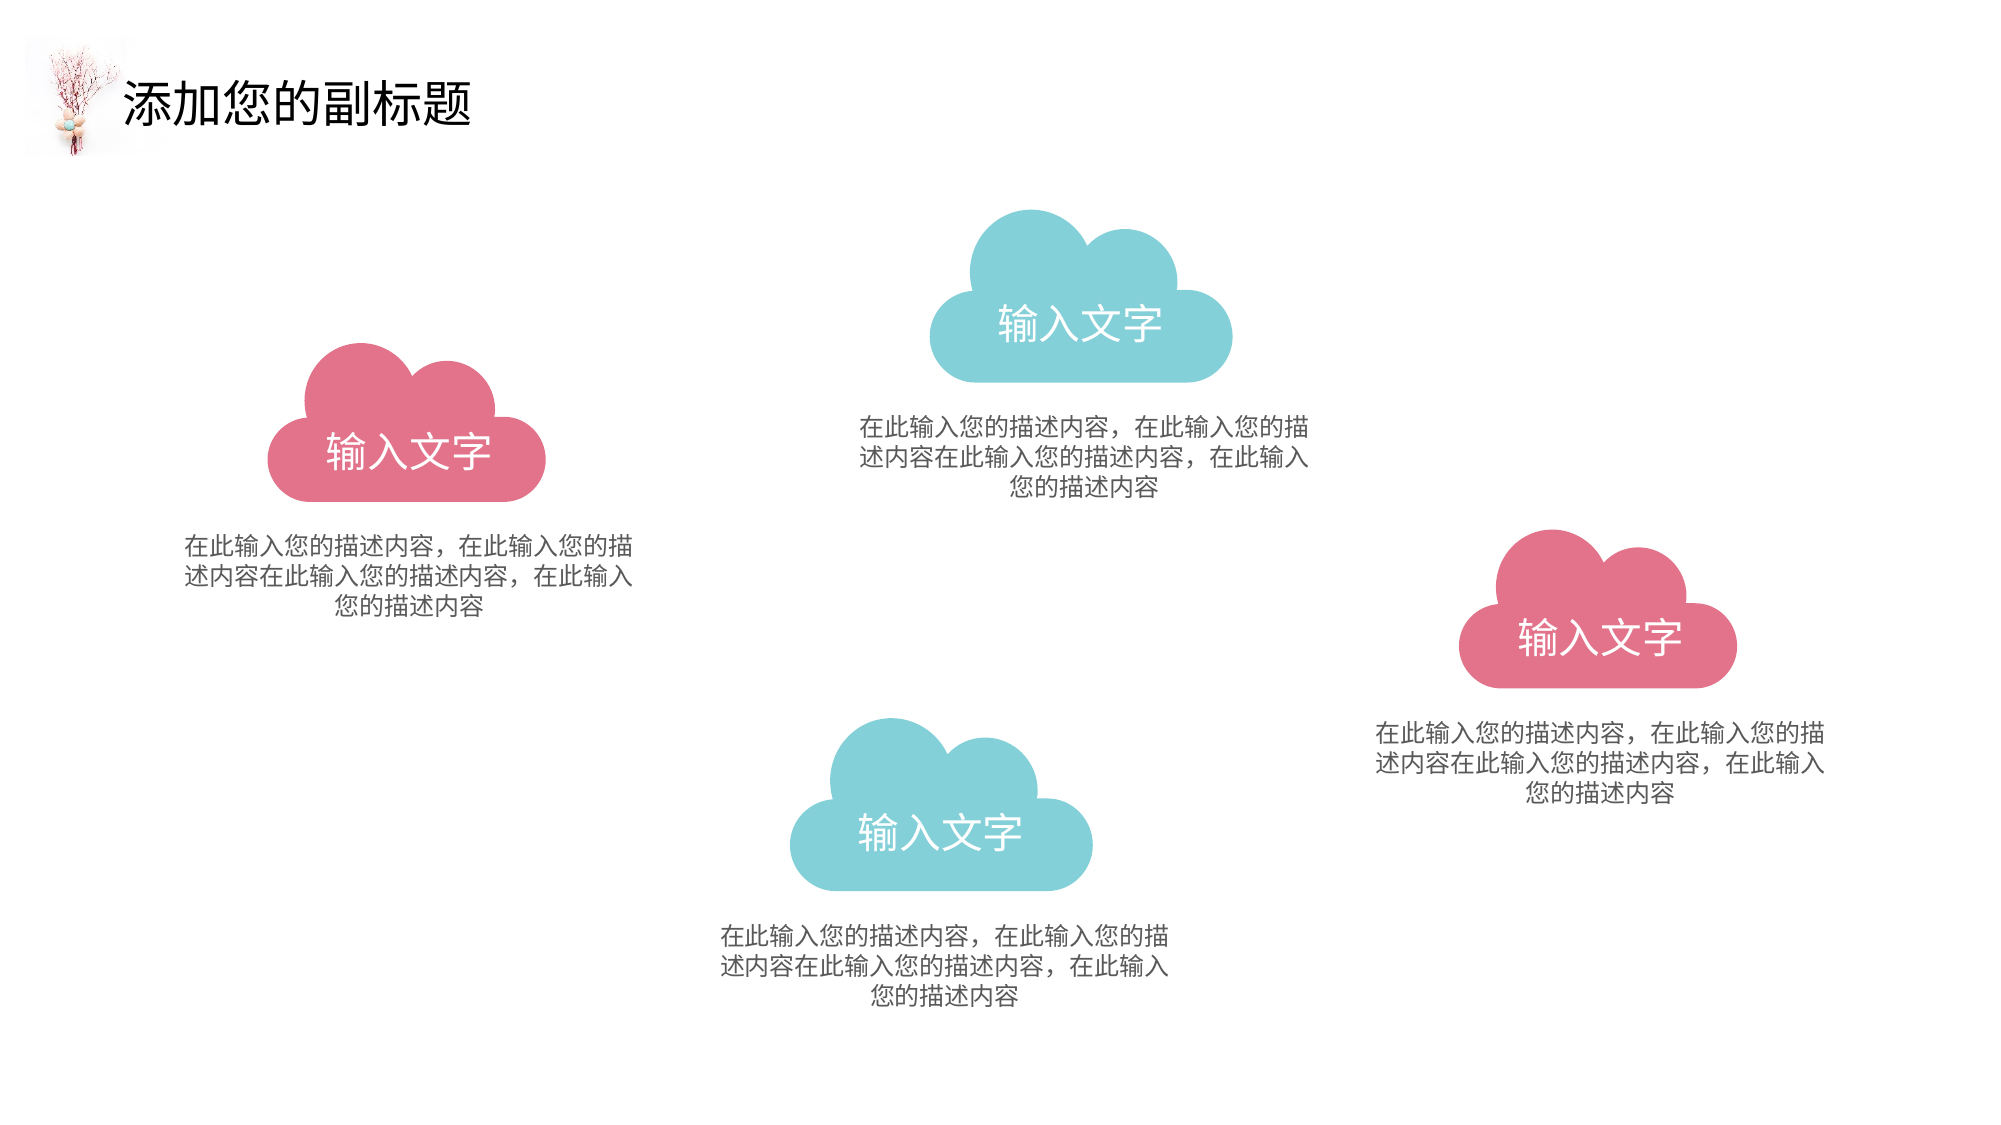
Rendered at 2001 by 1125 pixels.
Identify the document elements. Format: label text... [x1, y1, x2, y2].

text_box [929, 209, 1174, 383]
text_box [514, 418, 546, 501]
text_box 输入文字 [305, 391, 514, 511]
text_box 输入文字 [977, 263, 1185, 383]
text_box 在此输入您的描述内容，在此输入您的描述内容在此输入您的描述内容，在此输入您的描述内容 [1349, 710, 1852, 815]
text_box [1458, 604, 1496, 689]
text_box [24, 37, 547, 156]
text_box [1496, 529, 1683, 577]
text_box 在此输入您的描述内容，在此输入您的描述内容在此输入您的描述内容，在此输入您的描述内容 [158, 523, 660, 629]
text_box [1185, 289, 1233, 383]
text_box [1705, 604, 1738, 688]
text_box [305, 343, 492, 391]
text_box [789, 718, 1093, 892]
text_box 在此输入您的描述内容，在此输入您的描述内容在此输入您的描述内容，在此输入您的描述内容 [834, 404, 1336, 509]
text_box [267, 417, 305, 502]
text_box 在此输入您的描述内容，在此输入您的描述内容在此输入您的描述内容，在此输入您的描述内容 [694, 912, 1196, 1018]
text_box 输入文字 [837, 771, 1045, 891]
text_box 输入文字 [1496, 577, 1705, 697]
